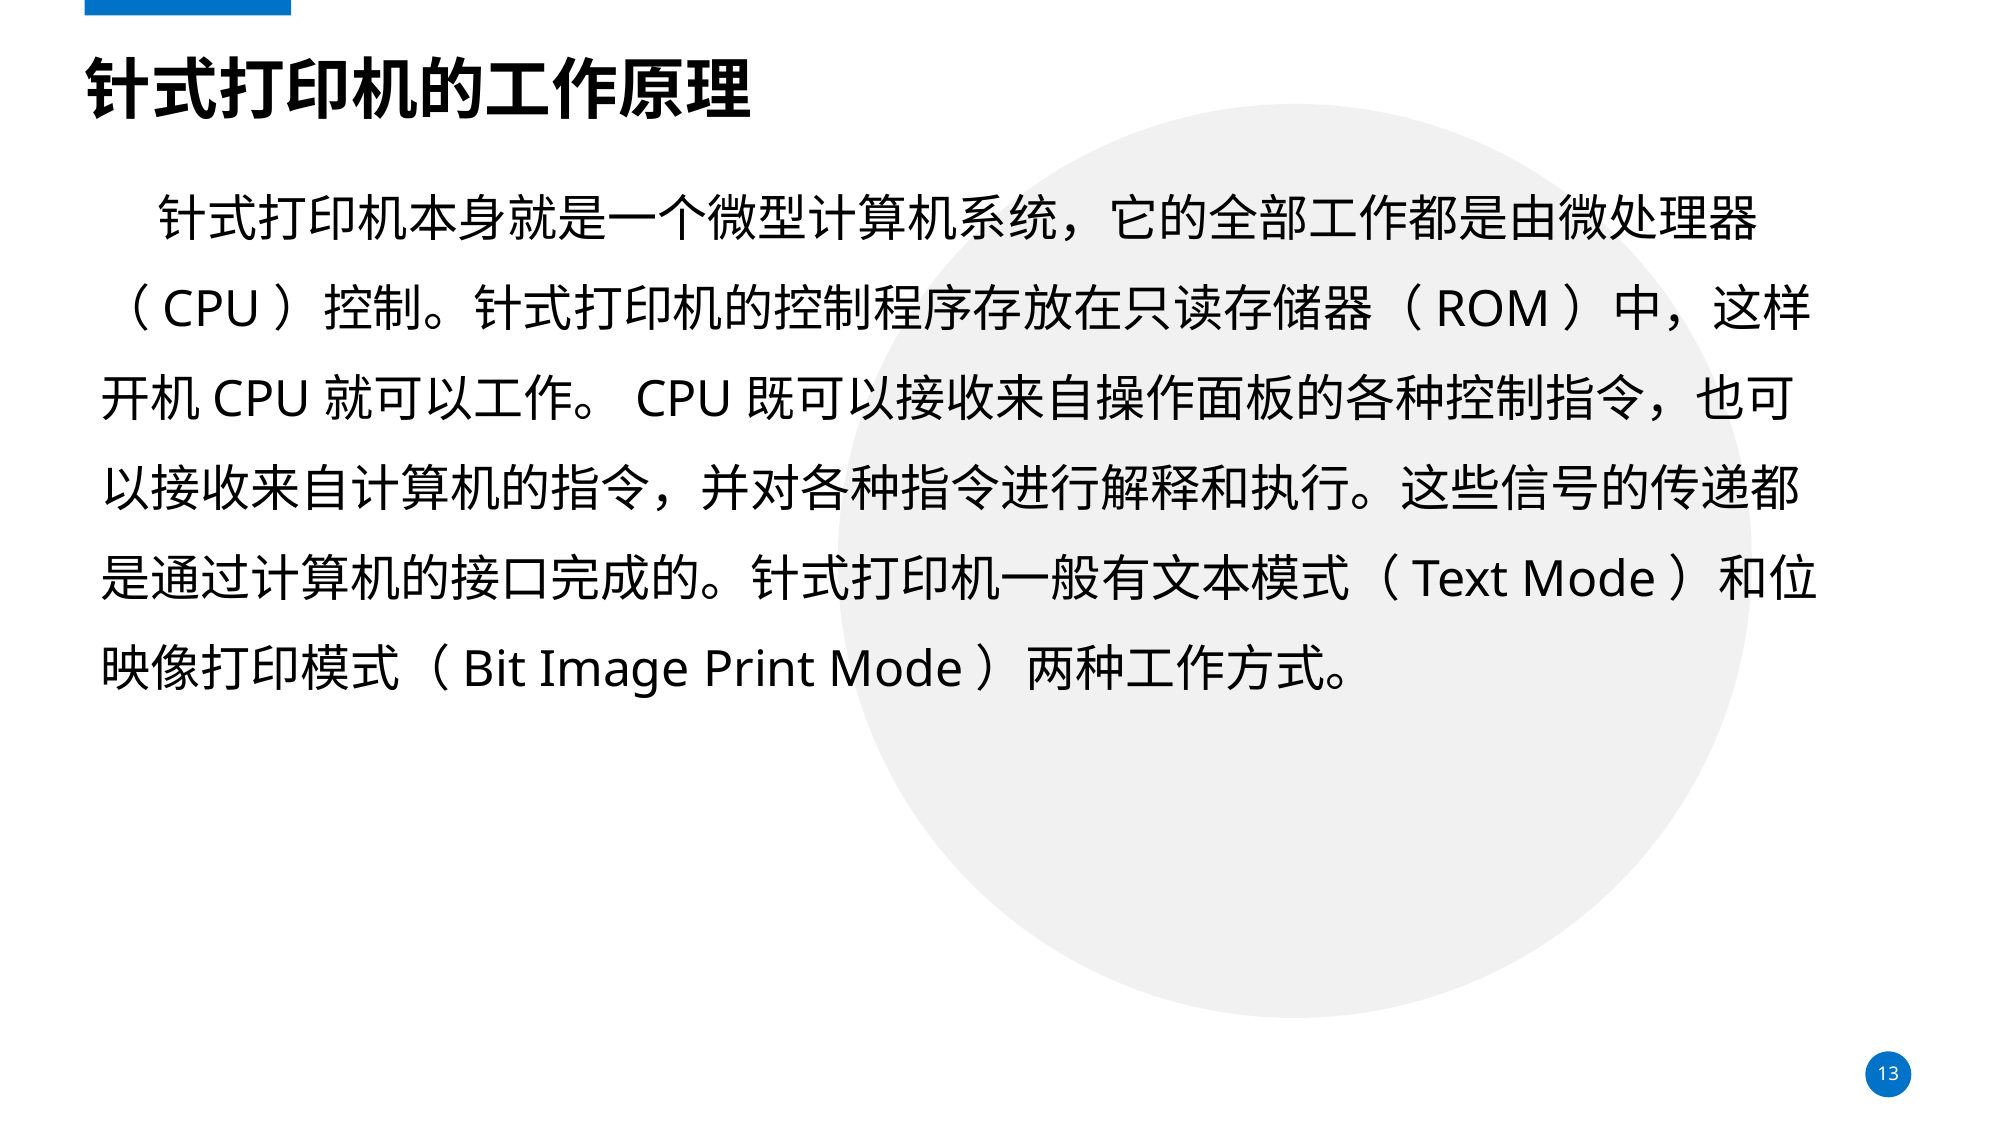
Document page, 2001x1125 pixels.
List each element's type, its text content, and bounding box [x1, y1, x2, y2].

slide_number 13 [1864, 1059, 1913, 1090]
title 针式打印机的工作原理 [84, 107, 895, 229]
list 针式打印机本身就是一个微型计算机系统，它的全部工作都是由微处理器（CPU）控制。针式打印机的控制程序存放在只读存储器（ROM）中，这样开机CPU就可以工作。CPU既可以接收来自操作面板的各种控制指令，也可以接收来自计算机的指令，并对各种指令进行解释和执行。这些信号的传递都是通过计算机的接口完成的。针式打印机一般有文本模式（Text Mode）和位映像打印模式（Bit Image Print Mode）两种工作方式。 [100, 156, 1829, 760]
text_box [394, 375, 2000, 450]
